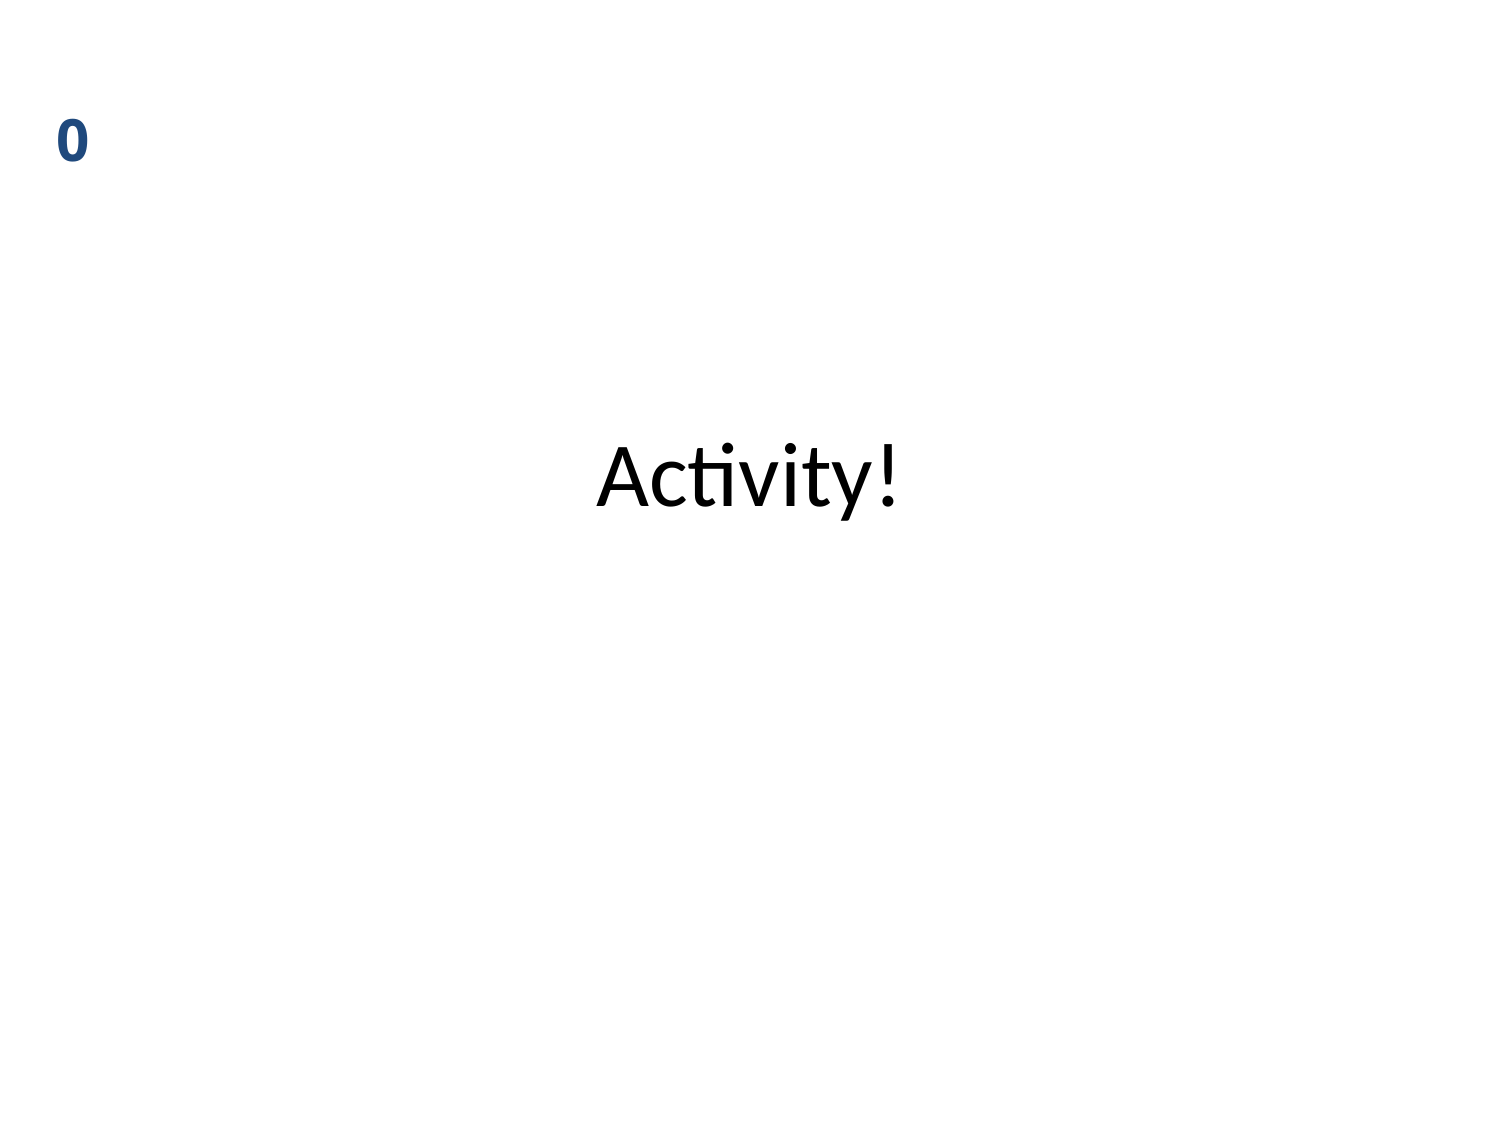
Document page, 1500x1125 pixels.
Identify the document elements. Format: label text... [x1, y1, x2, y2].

title Activity! [112, 349, 1388, 591]
text_box 0 [41, 95, 143, 180]
